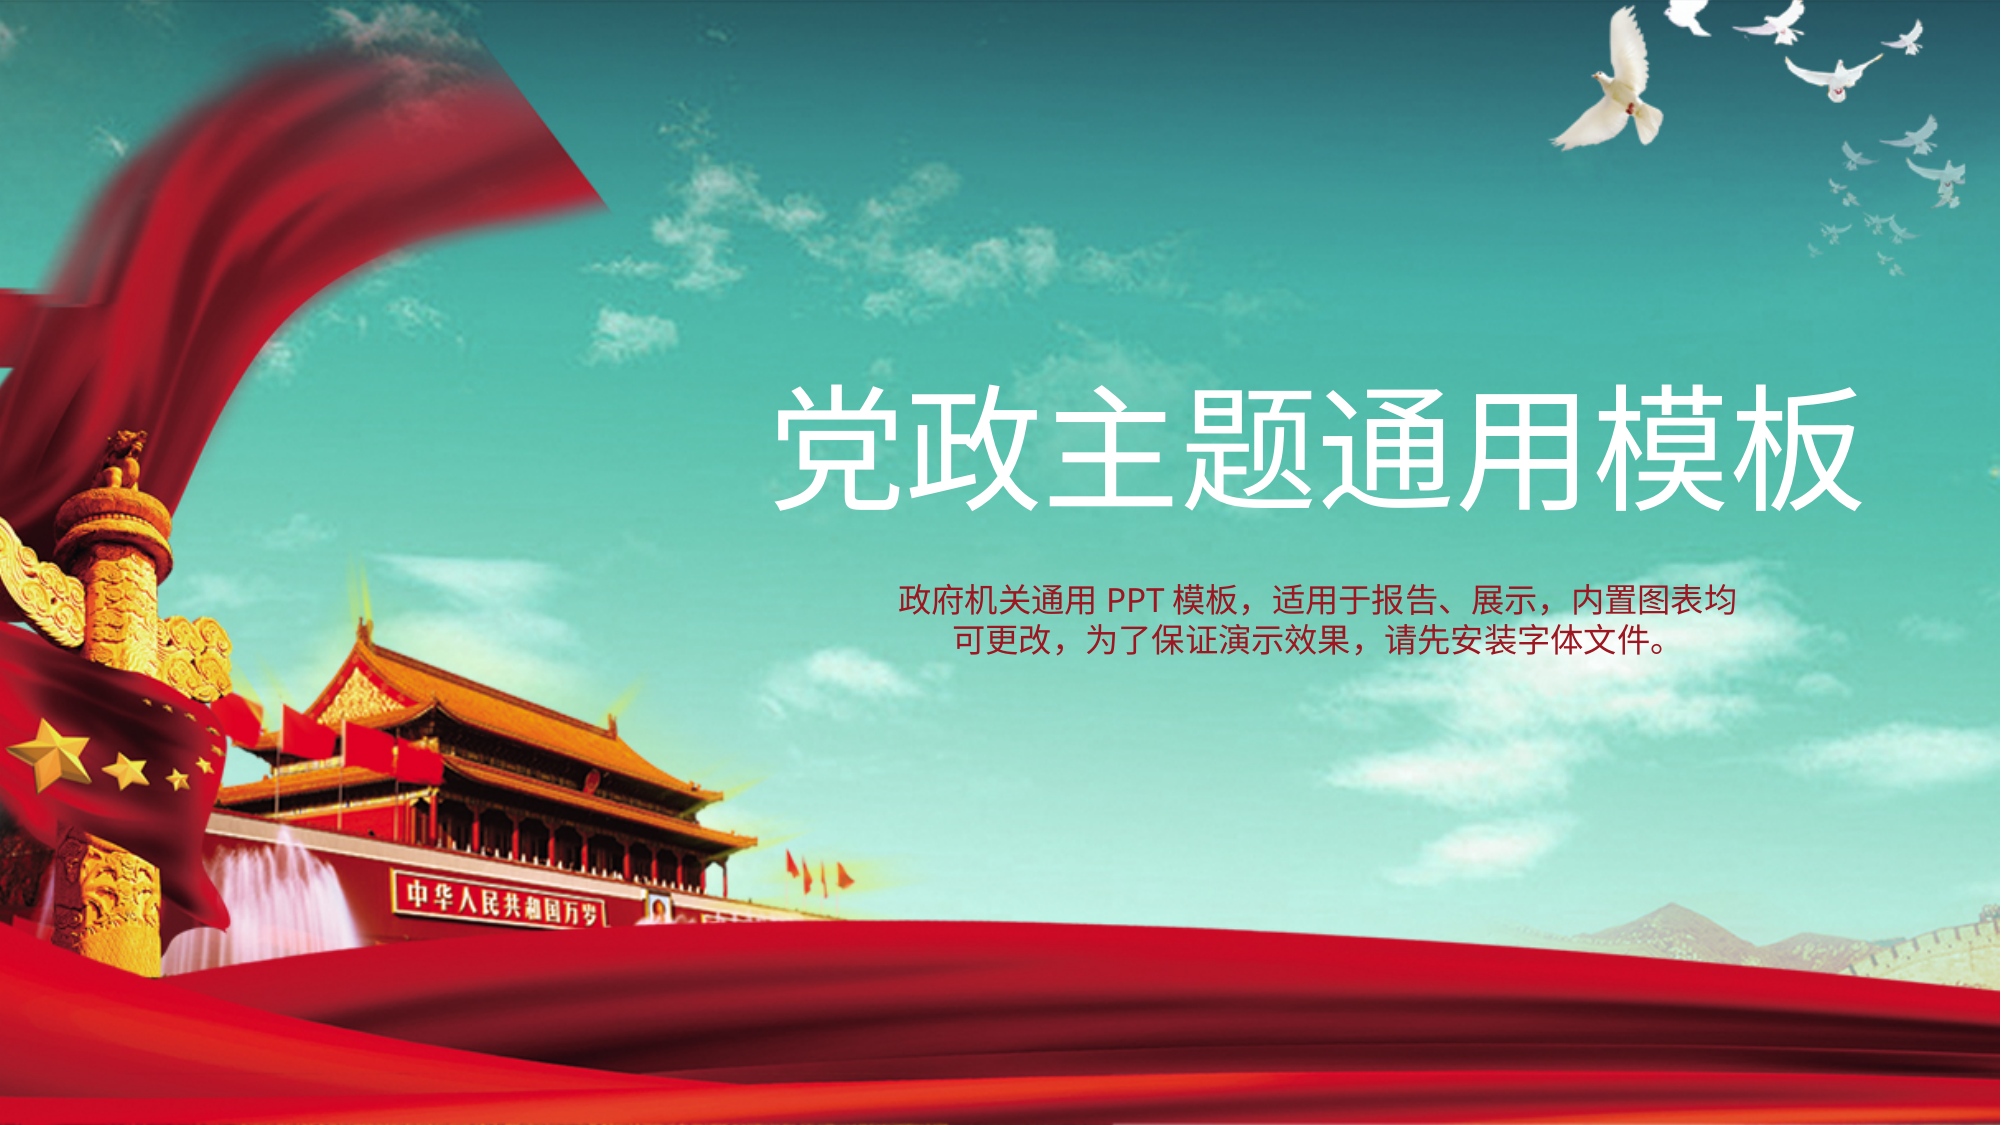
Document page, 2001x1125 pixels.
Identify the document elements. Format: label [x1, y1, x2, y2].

text_box [574, 355, 2000, 669]
picture [0, 0, 2000, 1125]
